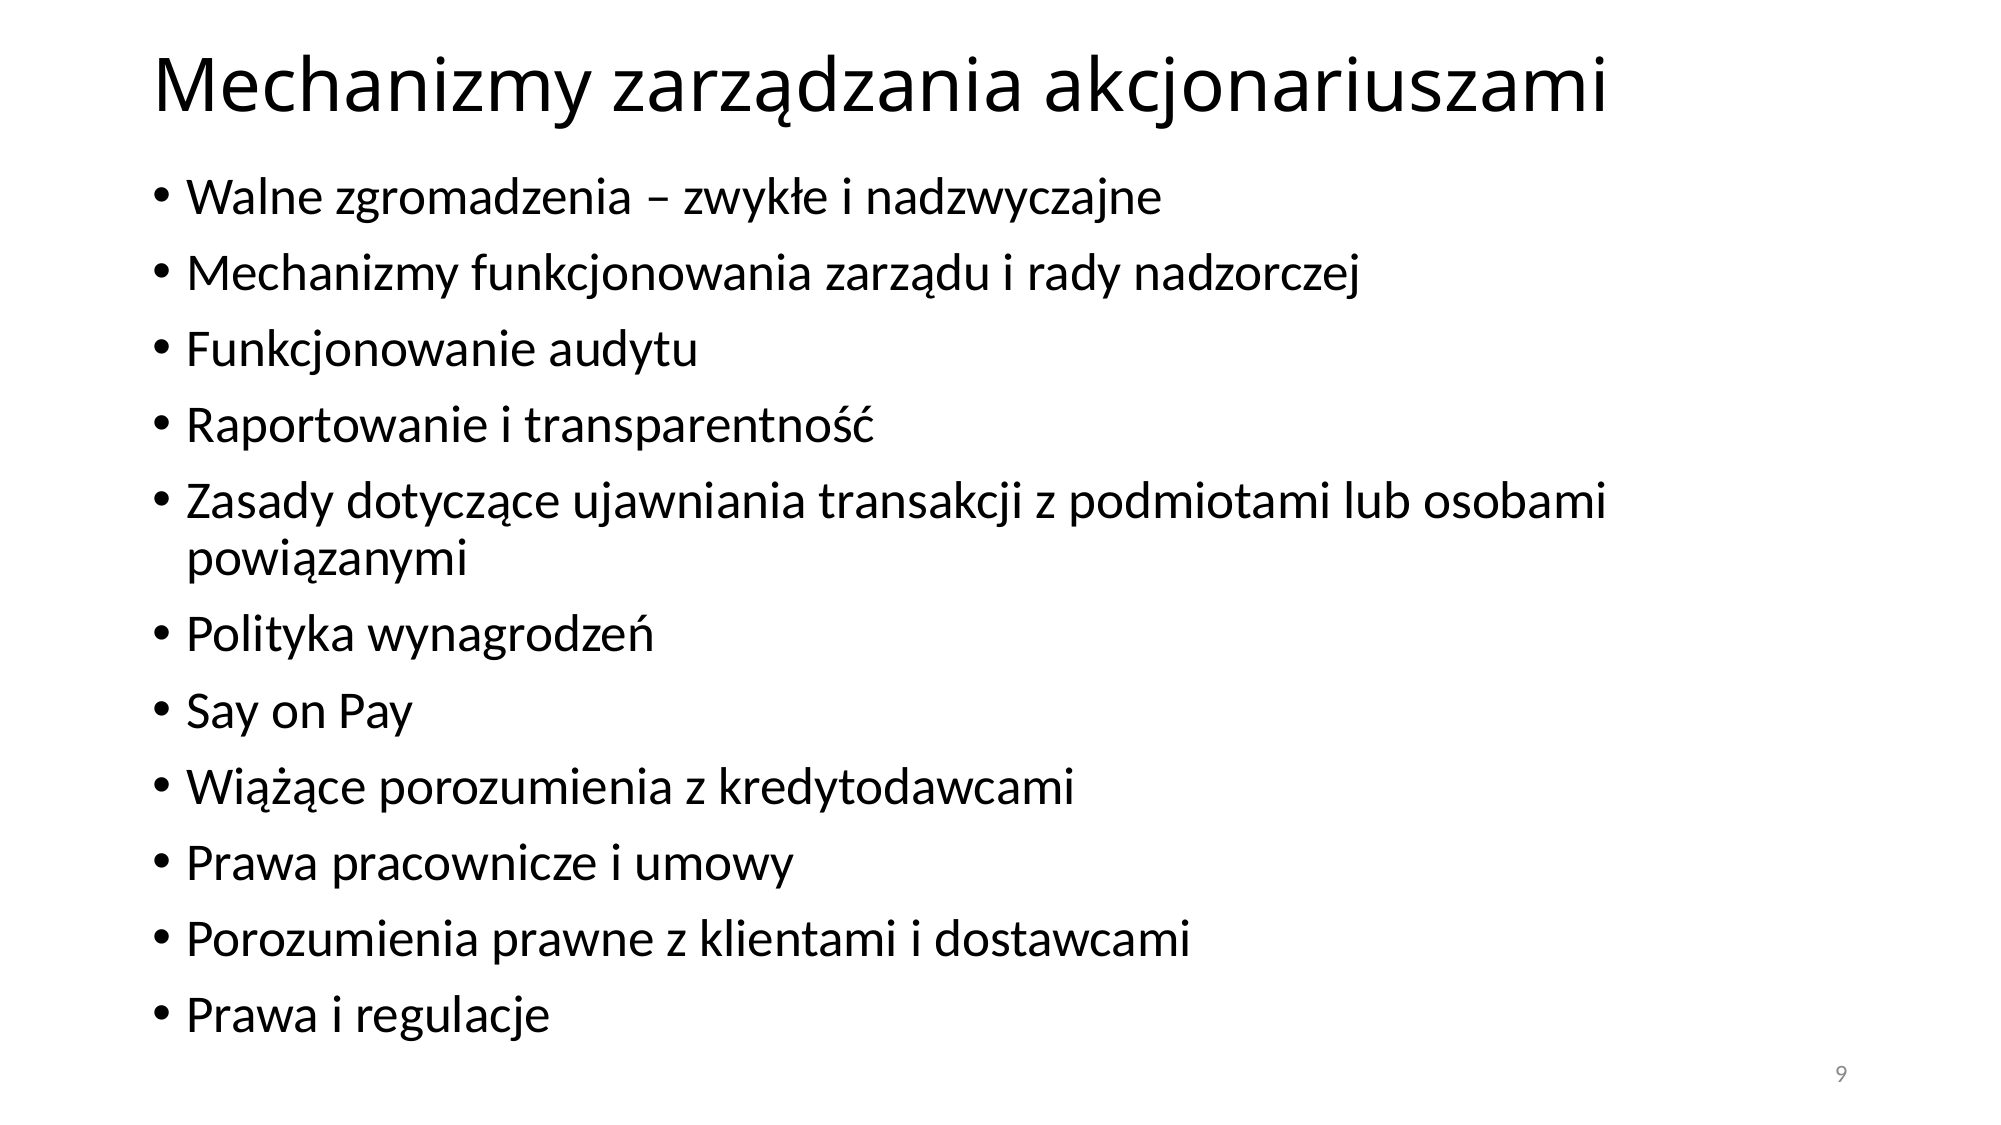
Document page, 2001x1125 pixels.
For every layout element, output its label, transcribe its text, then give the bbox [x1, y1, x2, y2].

slide_number 9 [1412, 1042, 1863, 1103]
title Mechanizmy zarządzania akcjonariuszami [137, 39, 1863, 136]
list Walne zgromadzenia – zwykłe i nadzwyczajne Mechanizmy funkcjonowania zarządu i rady nadzorczej Funkcjonowanie audytu Raportowanie i transparentność Zasady dotyczące ujawniania transakcji z podmiotami lub osobami powiązanymi Polityka wynagrodzeń Say on Pay Wiążące porozumienia z kredytodawcami Prawa pracownicze i umowy Porozumienia prawne z klientami i dostawcami Prawa i regulacje [137, 160, 1863, 1061]
